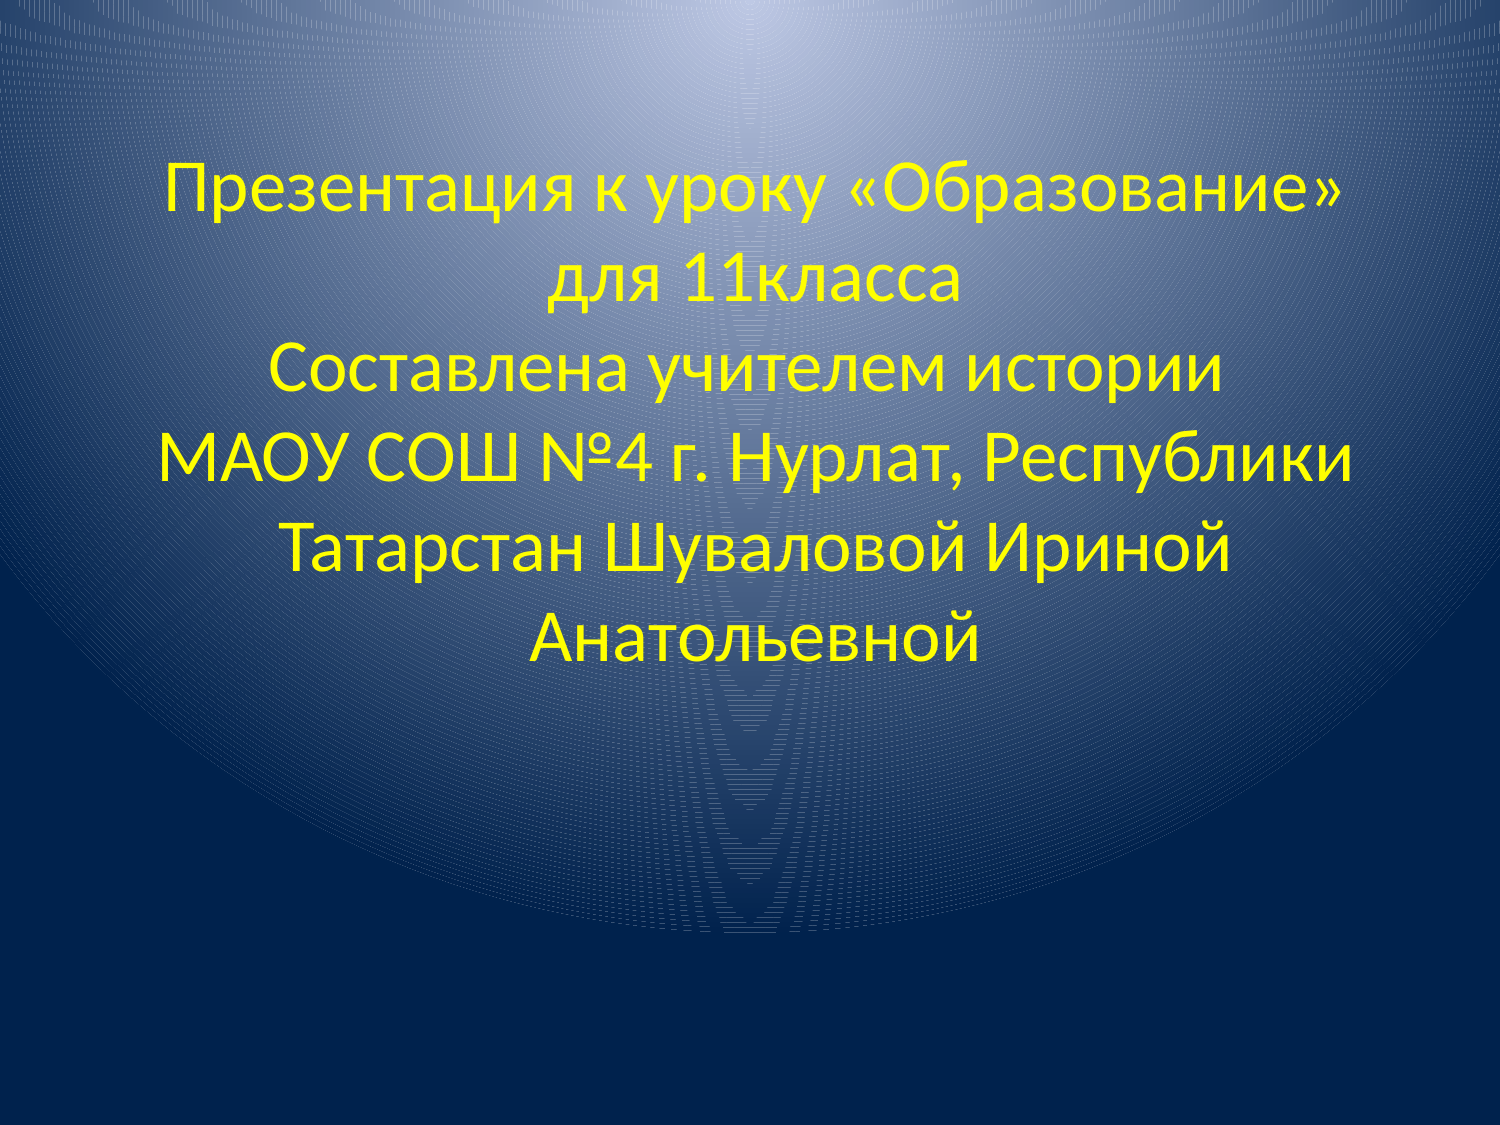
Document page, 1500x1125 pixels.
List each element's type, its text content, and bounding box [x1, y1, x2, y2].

text_box Презентация к уроку «Образование» для 11класса Составлена учителем истории МАОУ СОШ №4 г. Нурлат, Республики Татарстан Шуваловой Ириной Анатольевной [35, 128, 1477, 684]
title [75, 45, 1425, 53]
